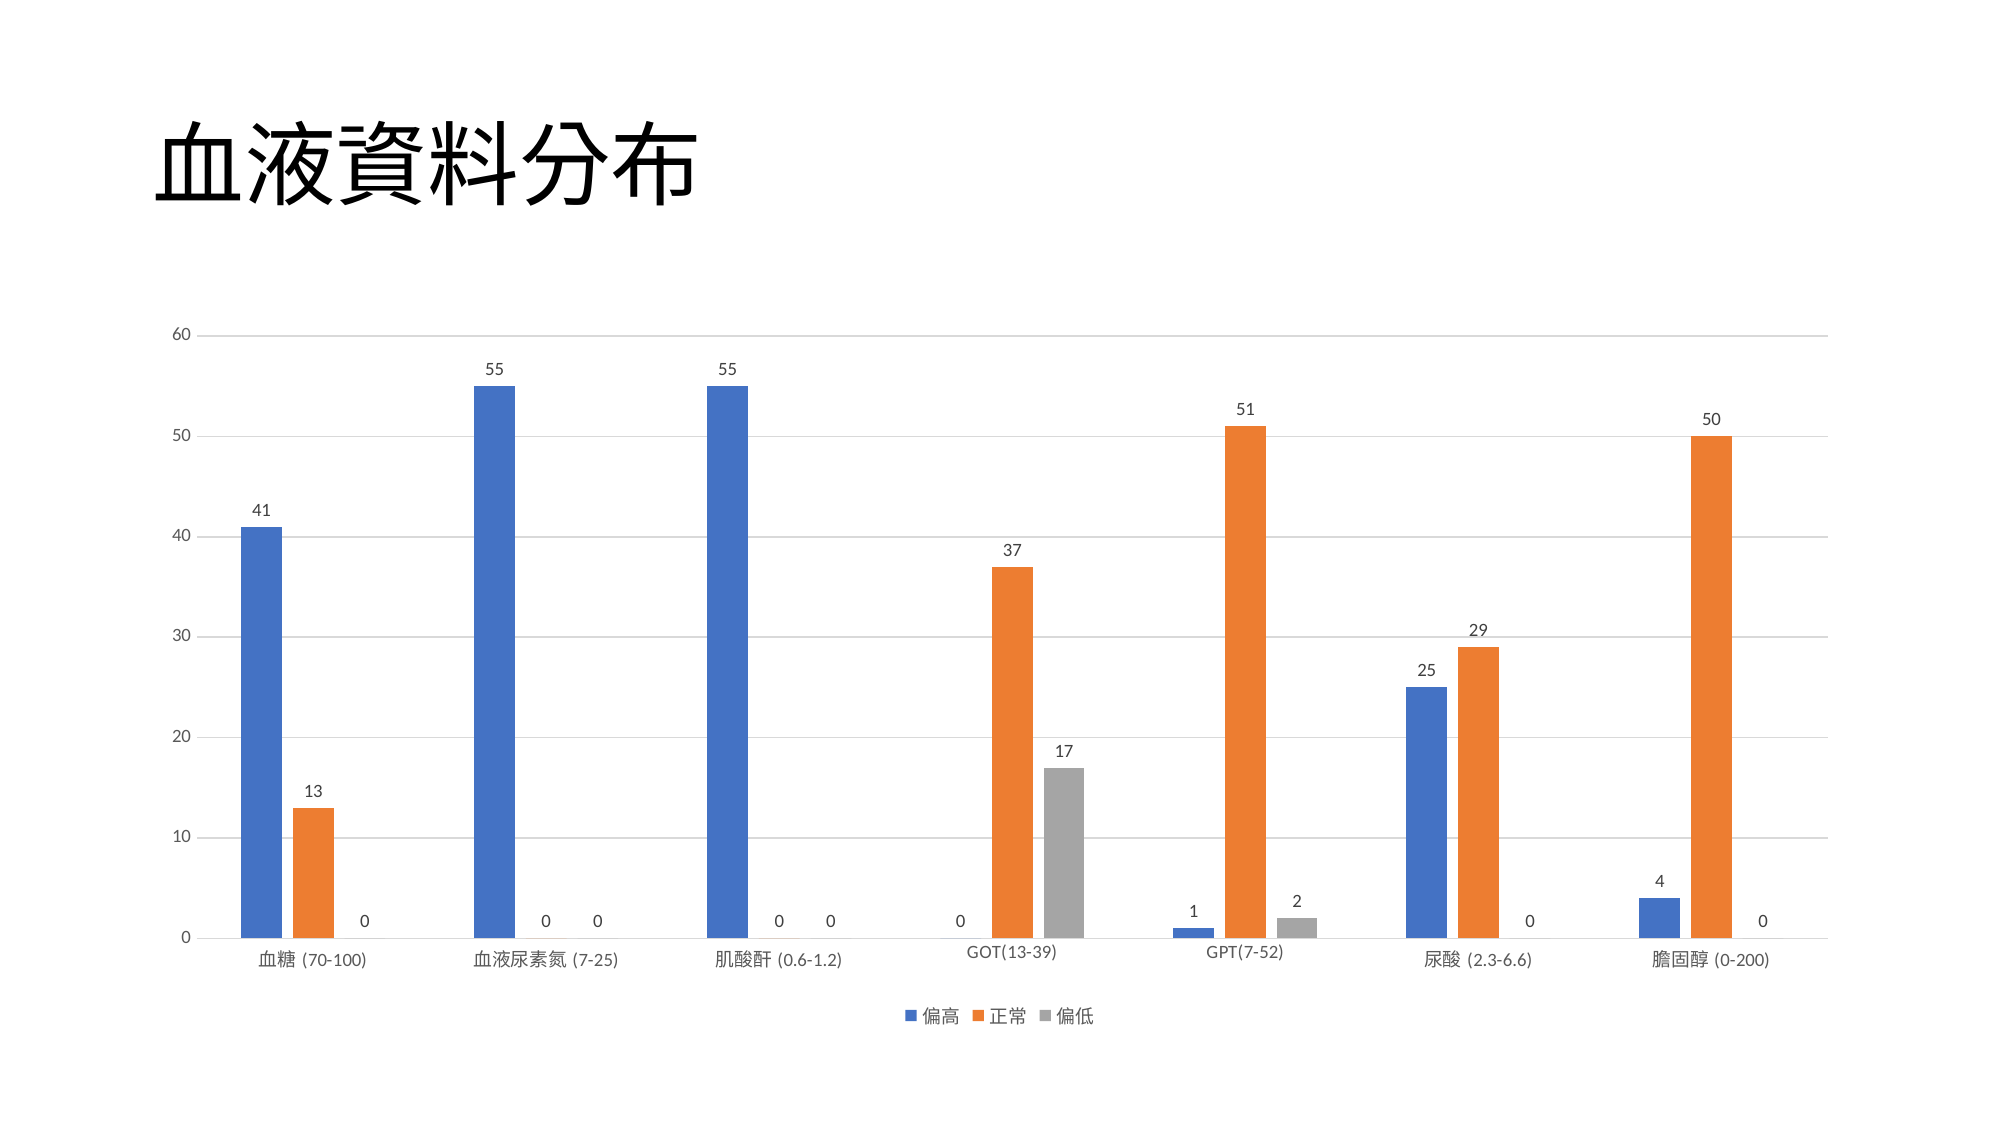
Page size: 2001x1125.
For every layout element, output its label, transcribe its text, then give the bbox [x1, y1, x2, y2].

title 血液資料分布 [137, 59, 1863, 278]
chart [137, 312, 1863, 1035]
